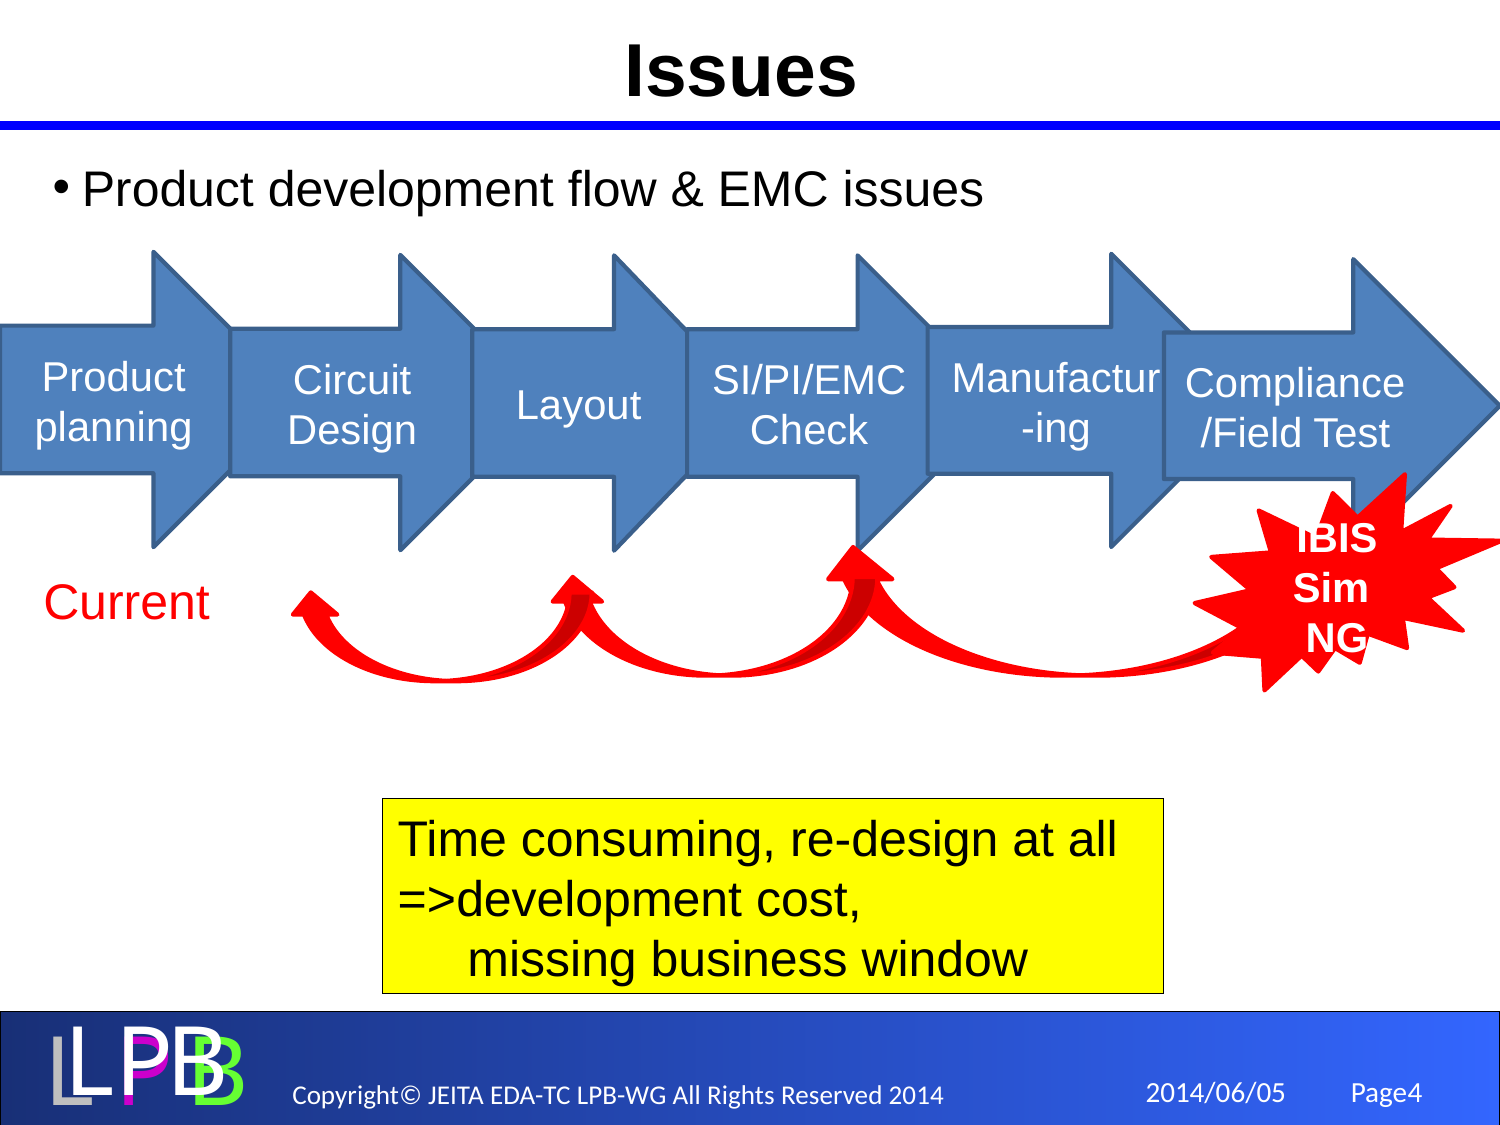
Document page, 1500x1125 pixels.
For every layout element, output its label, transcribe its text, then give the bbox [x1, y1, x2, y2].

text_box Layout [470, 253, 686, 553]
text_box [550, 574, 592, 607]
text_box Circuit Design [228, 252, 476, 553]
text_box SI/PI/EMC Check [685, 253, 936, 550]
title Issues [80, 19, 1424, 114]
text_box [291, 590, 594, 684]
text_box Time consuming, re-design at all =>development cost, missing business window [382, 798, 1164, 994]
text_box [581, 574, 880, 678]
text_box IBIS Sim NG [1192, 472, 1500, 693]
text_box Current [28, 562, 383, 638]
text_box Product planning [0, 249, 231, 550]
text_box [826, 544, 1237, 678]
list Product development flow & EMC issues [37, 149, 1388, 282]
text_box Manufactur -ing [925, 251, 1191, 549]
text_box Compliance /Field Test [1161, 257, 1500, 514]
